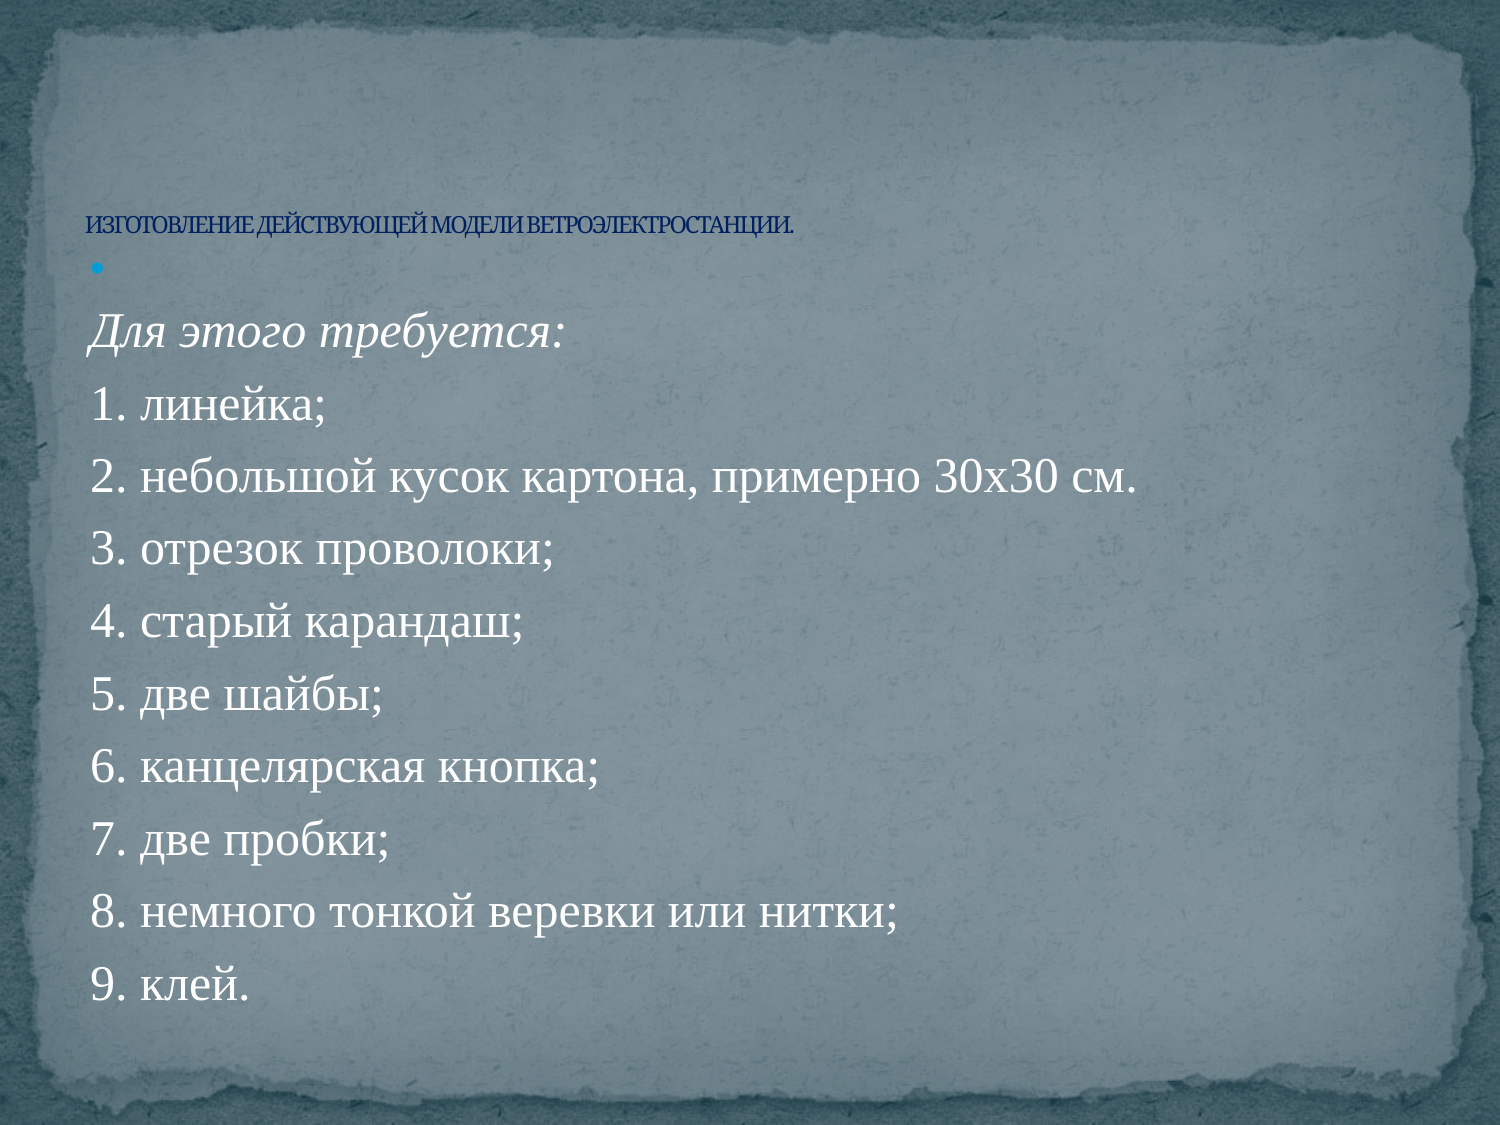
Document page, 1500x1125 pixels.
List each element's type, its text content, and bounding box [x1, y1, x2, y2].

title ИЗГОТОВЛЕНИЕ ДЕЙСТВУЮЩЕЙ МОДЕЛИ ВЕТРОЭЛЕКТРОСТАНЦИИ. [70, 58, 1425, 247]
list Для этого требуется: 1. линейка; 2. небольшой кусок картона, примерно 30x30 см. 3. отрезок проволоки; 4. старый карандаш; 5. две шайбы; 6. канцелярская кнопка; 7. две пробки; 8. немного тонкой веревки или нитки; 9. клей. [74, 249, 1426, 1001]
